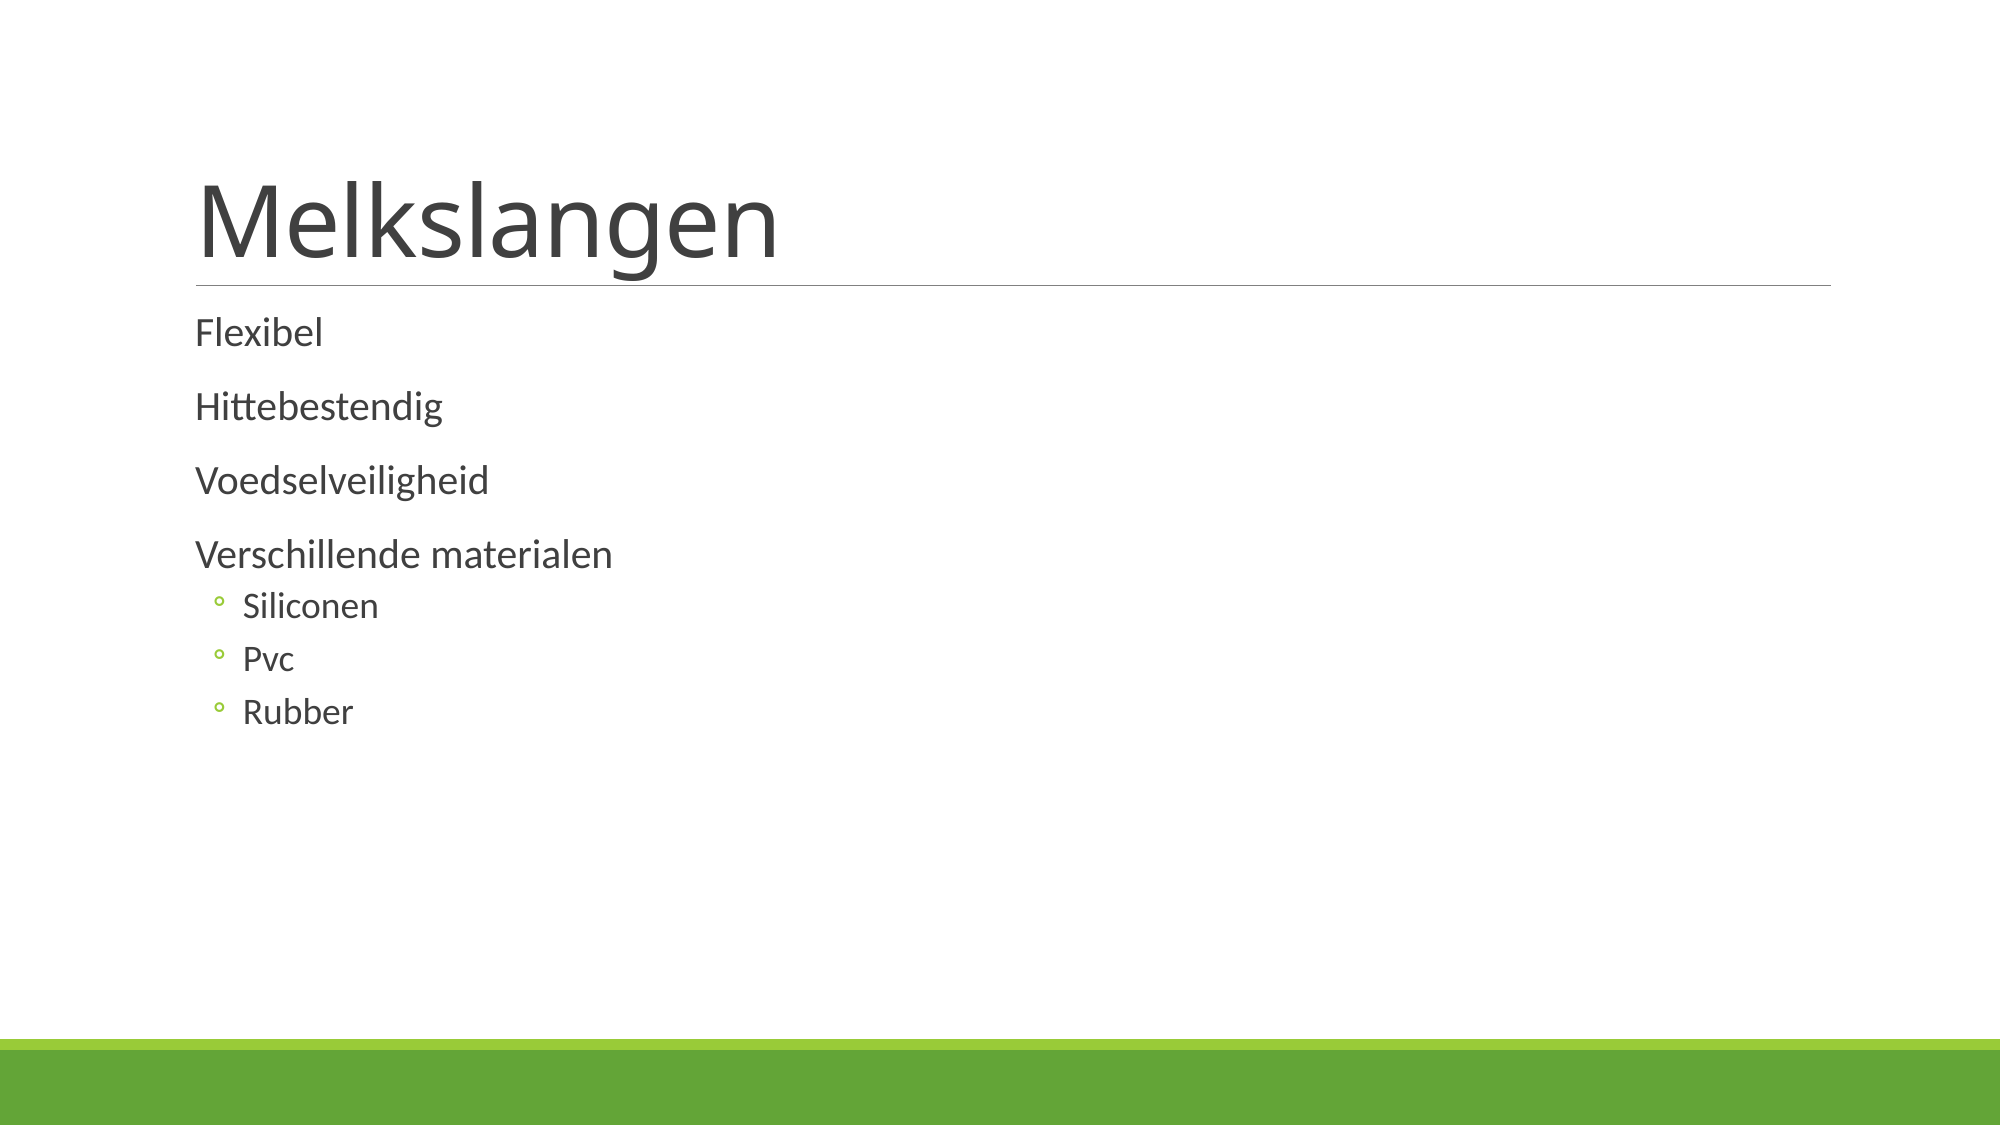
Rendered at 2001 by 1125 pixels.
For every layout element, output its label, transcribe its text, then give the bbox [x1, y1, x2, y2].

list Flexibel Hittebestendig Voedselveiligheid Verschillende materialen Siliconen Pvc Rubber [180, 302, 1830, 963]
title Melkslangen [180, 47, 1830, 285]
